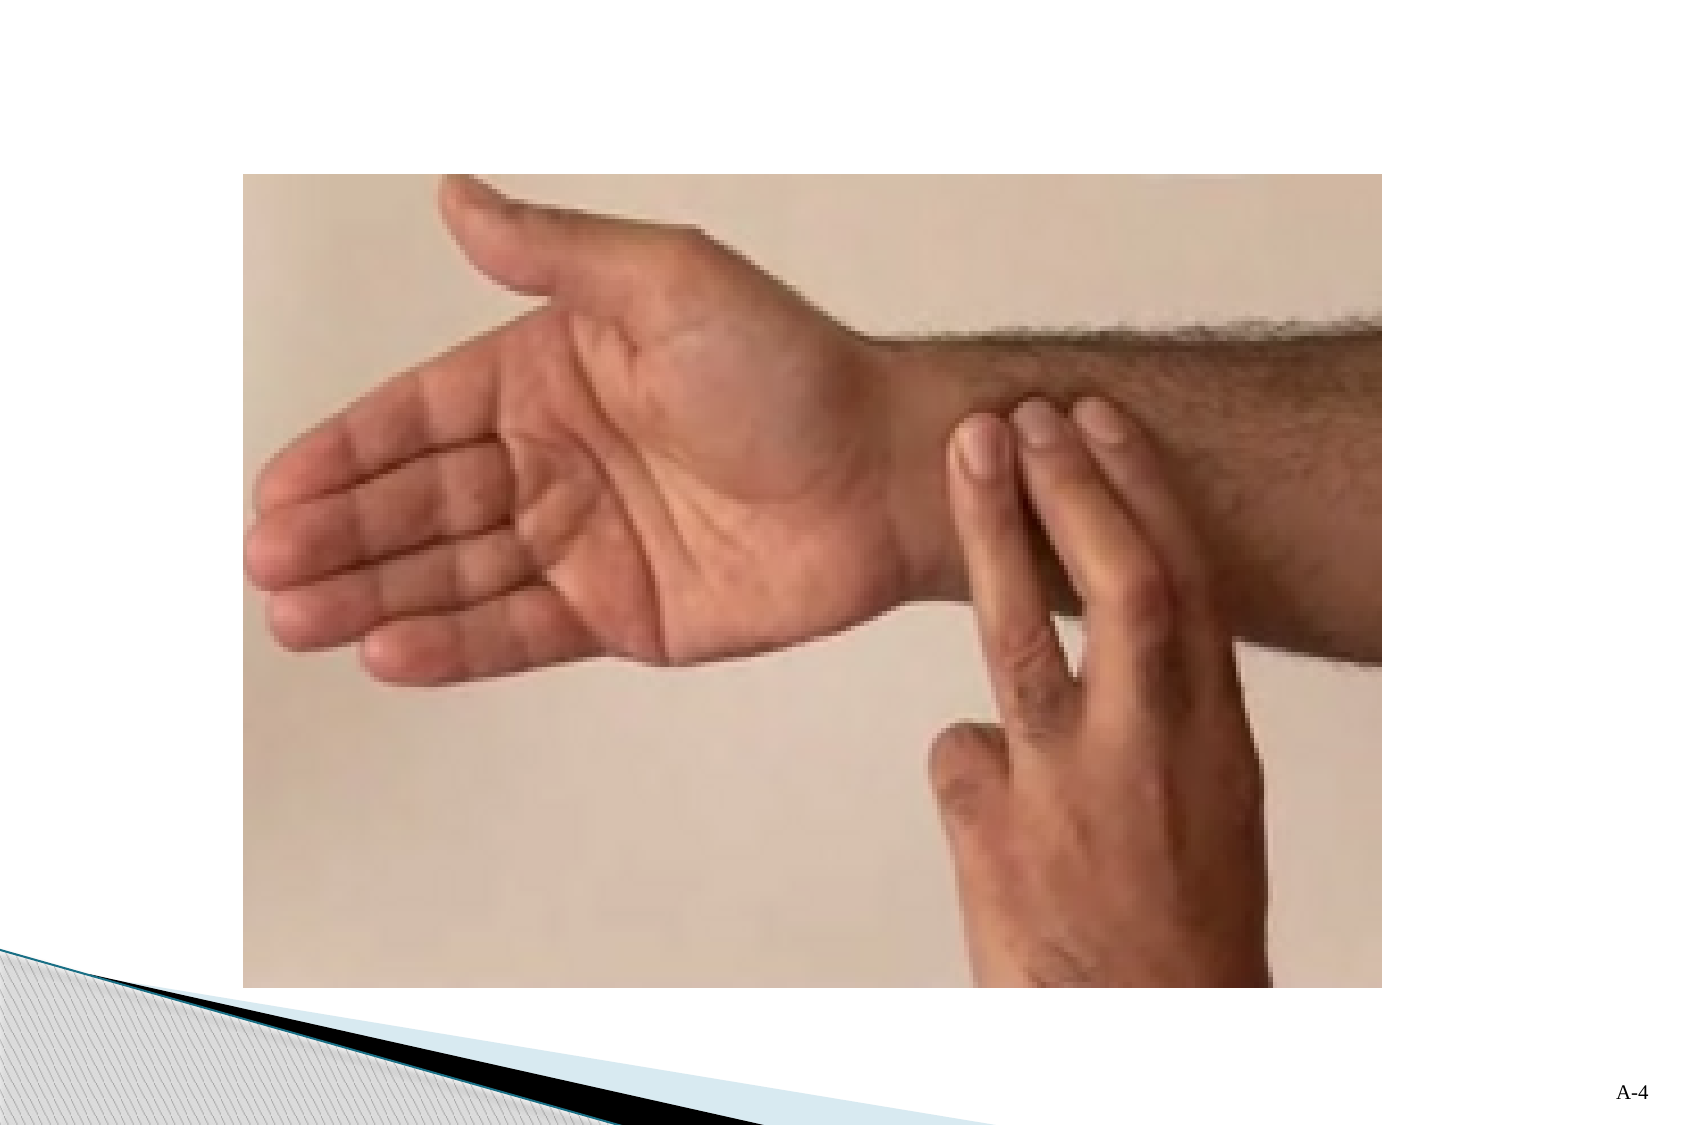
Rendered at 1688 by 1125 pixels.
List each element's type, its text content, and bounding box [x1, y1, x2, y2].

picture [243, 174, 1382, 988]
slide_number A-4 [1595, 1051, 1664, 1112]
